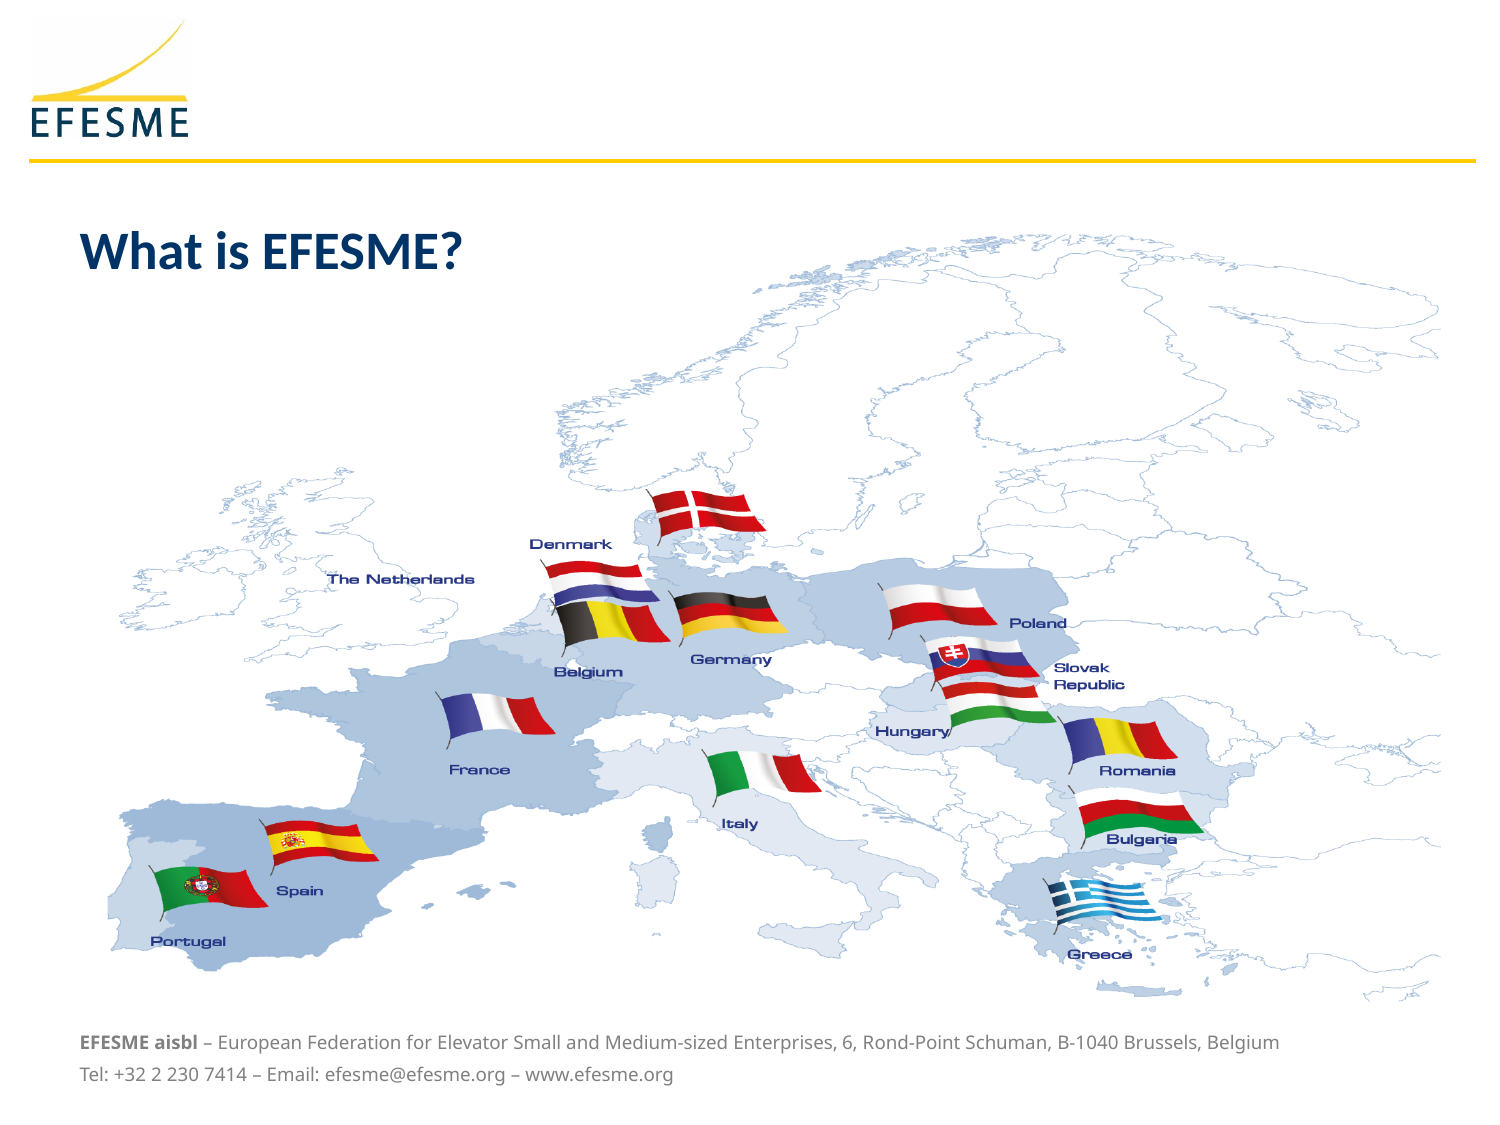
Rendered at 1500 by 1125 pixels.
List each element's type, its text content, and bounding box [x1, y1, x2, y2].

text_box EFESME aisbl – European Federation for Elevator Small and Medium-sized Enterprises, 6, Rond-Point Schuman, B-1040 Brussels, Belgium Tel: +32 2 230 7414 – Email: efesme@efesme.org – www.efesme.org [64, 1023, 1436, 1093]
picture [53, 195, 1442, 1012]
picture [29, 18, 195, 138]
